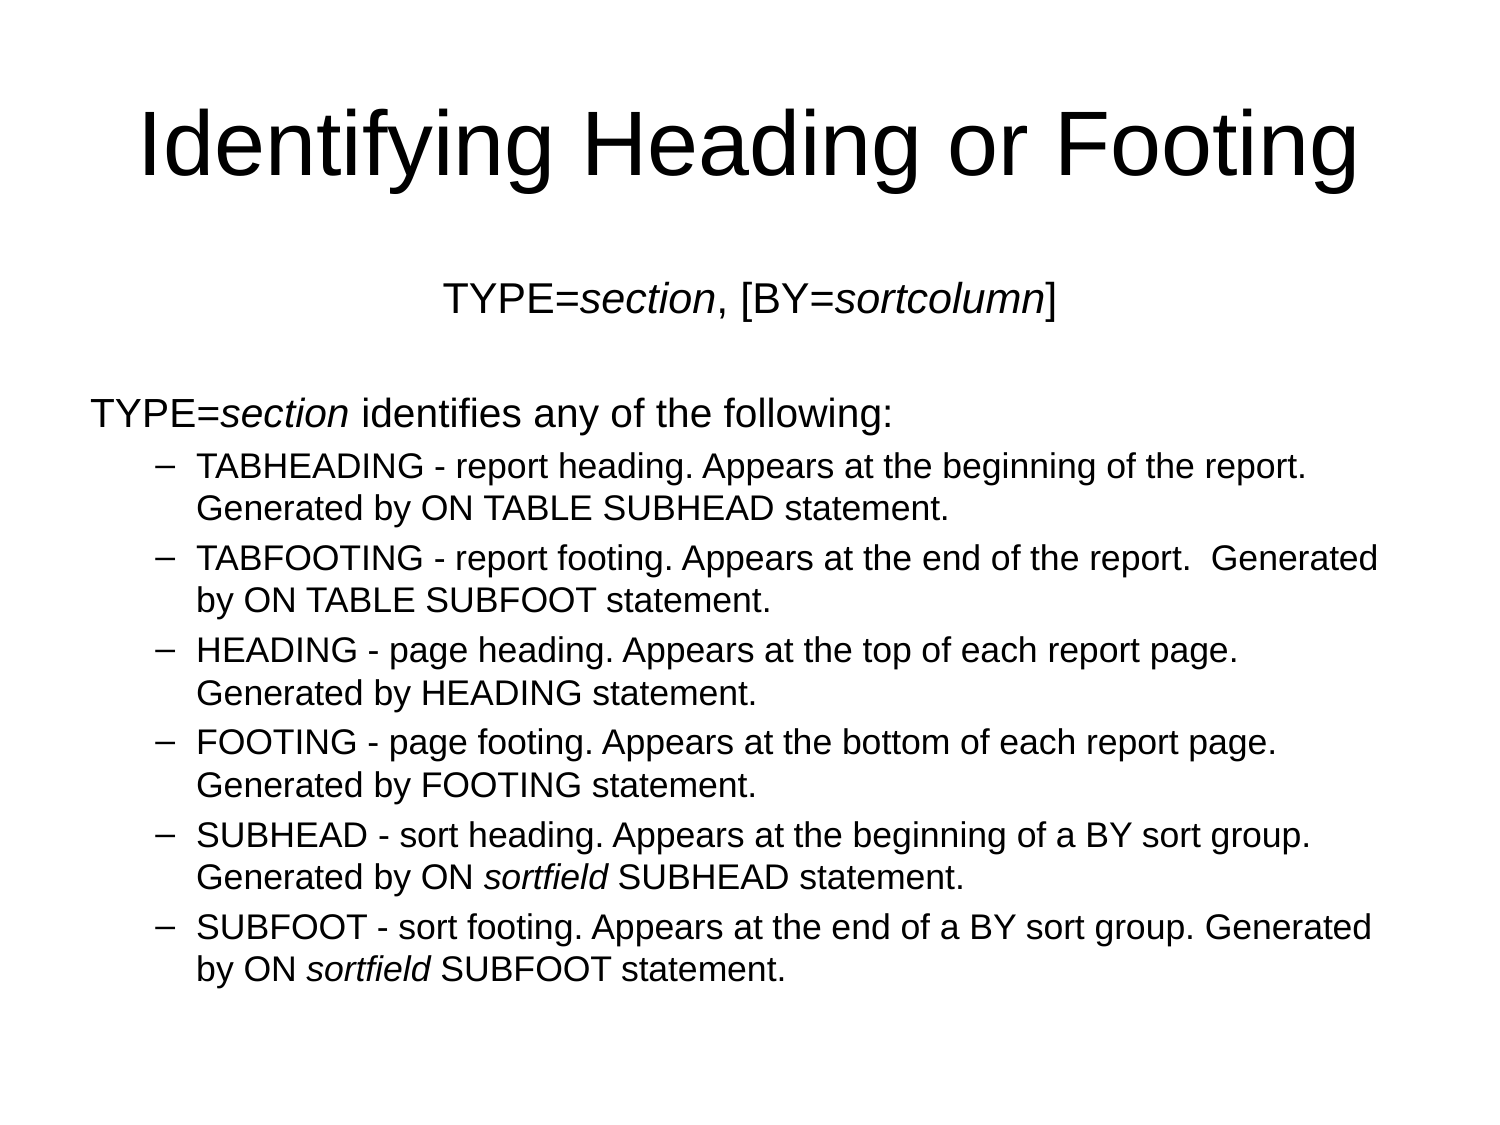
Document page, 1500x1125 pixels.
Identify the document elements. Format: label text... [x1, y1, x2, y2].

title Identifying Heading or Footing [75, 45, 1425, 233]
list TYPE=section, [BY=sortcolumn] TYPE=section identifies any of the following: TABHEADING - report heading. Appears at the beginning of the report. Generated by ON TABLE SUBHEAD statement. TABFOOTING - report footing. Appears at the end of the report. Generated by ON TABLE SUBFOOT statement. HEADING - page heading. Appears at the top of each report page. Generated by HEADING statement. FOOTING - page footing. Appears at the bottom of each report page. Generated by FOOTING statement. SUBHEAD - sort heading. Appears at the beginning of a BY sort group. Generated by ON sortfield SUBHEAD statement. SUBFOOT - sort footing. Appears at the end of a BY sort group. Generated by ON sortfield SUBFOOT statement. [75, 262, 1425, 1005]
